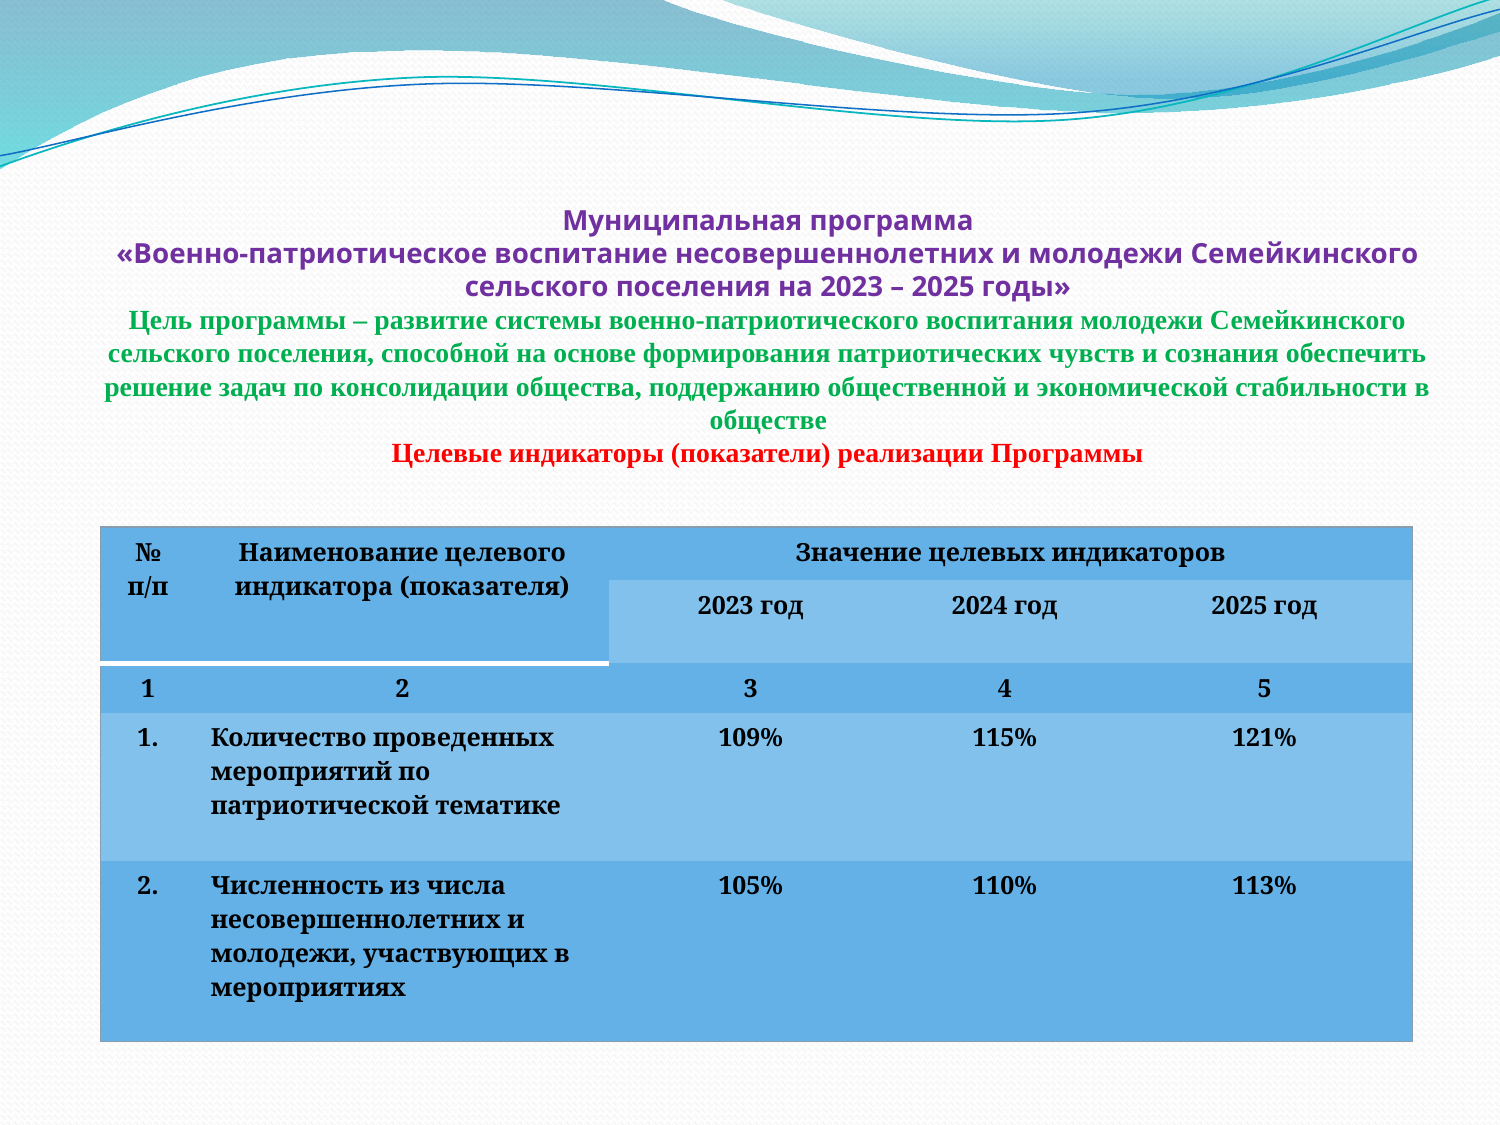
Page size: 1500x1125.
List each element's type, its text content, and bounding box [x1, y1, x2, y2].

table_cell 115% [893, 713, 1117, 861]
table_cell 2024 год [893, 580, 1117, 663]
table_cell 1. [101, 713, 196, 861]
table_cell 1 [101, 666, 196, 713]
table_cell 4 [893, 663, 1117, 713]
table_cell 5 [1117, 663, 1412, 713]
table_cell 105% [609, 861, 893, 1041]
table_cell 109% [609, 713, 893, 861]
title Муниципальная программа «Военно-патриотическое воспитание несовершеннолетних и молодежи Семейкинского сельского поселения на 2023 – 2025 годы» Цель программы – развитие системы военно-патриотического воспитания молодежи Семейкинского сельского поселения, способной на основе формирования патриотических чувств и сознания обеспечить решение задач по консолидации общества, поддержанию общественной и экономической стабильности в обществе Целевые индикаторы (показатели) реализации Программы [100, 90, 1437, 468]
table_header № п/п [101, 528, 196, 661]
table_cell 2025 год [1117, 580, 1412, 663]
table_cell 2 [196, 666, 609, 713]
table_cell 121% [1117, 713, 1412, 861]
table_cell 2023 год [609, 580, 893, 663]
table_cell Количество проведенных мероприятий по патриотической тематике [196, 713, 609, 861]
table_cell 110% [893, 861, 1117, 1041]
table_cell 2. [101, 861, 196, 1041]
table_cell 3 [609, 663, 893, 713]
table_cell Численность из числа несовершеннолетних и молодежи, участвующих в мероприятиях [196, 861, 609, 1041]
table_header Значение целевых индикаторов [609, 528, 1412, 580]
table_header Наименование целевого индикатора (показателя) [196, 528, 609, 661]
table_cell 113% [1117, 861, 1412, 1041]
